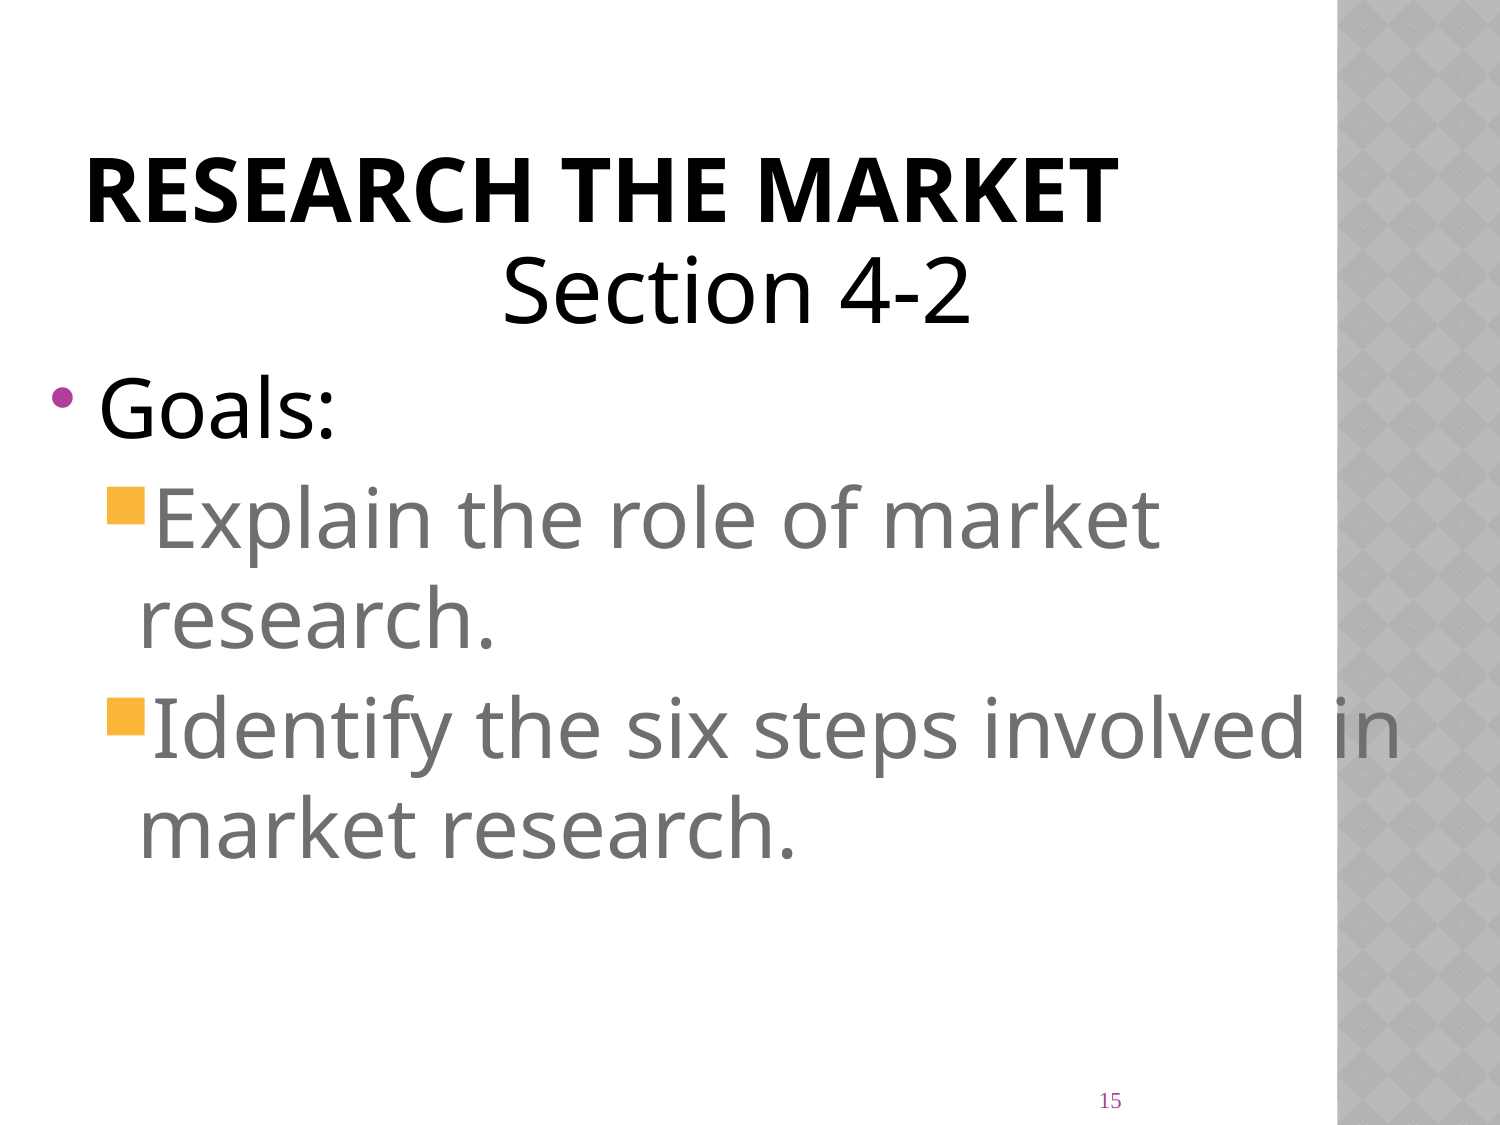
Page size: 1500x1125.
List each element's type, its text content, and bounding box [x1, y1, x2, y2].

title Research the Market [75, 52, 1263, 224]
slide_number 15 [1025, 1075, 1122, 1113]
list Section 4-2 Goals: Explain the role of market research. Identify the six steps involved in market research. [37, 224, 1463, 1005]
